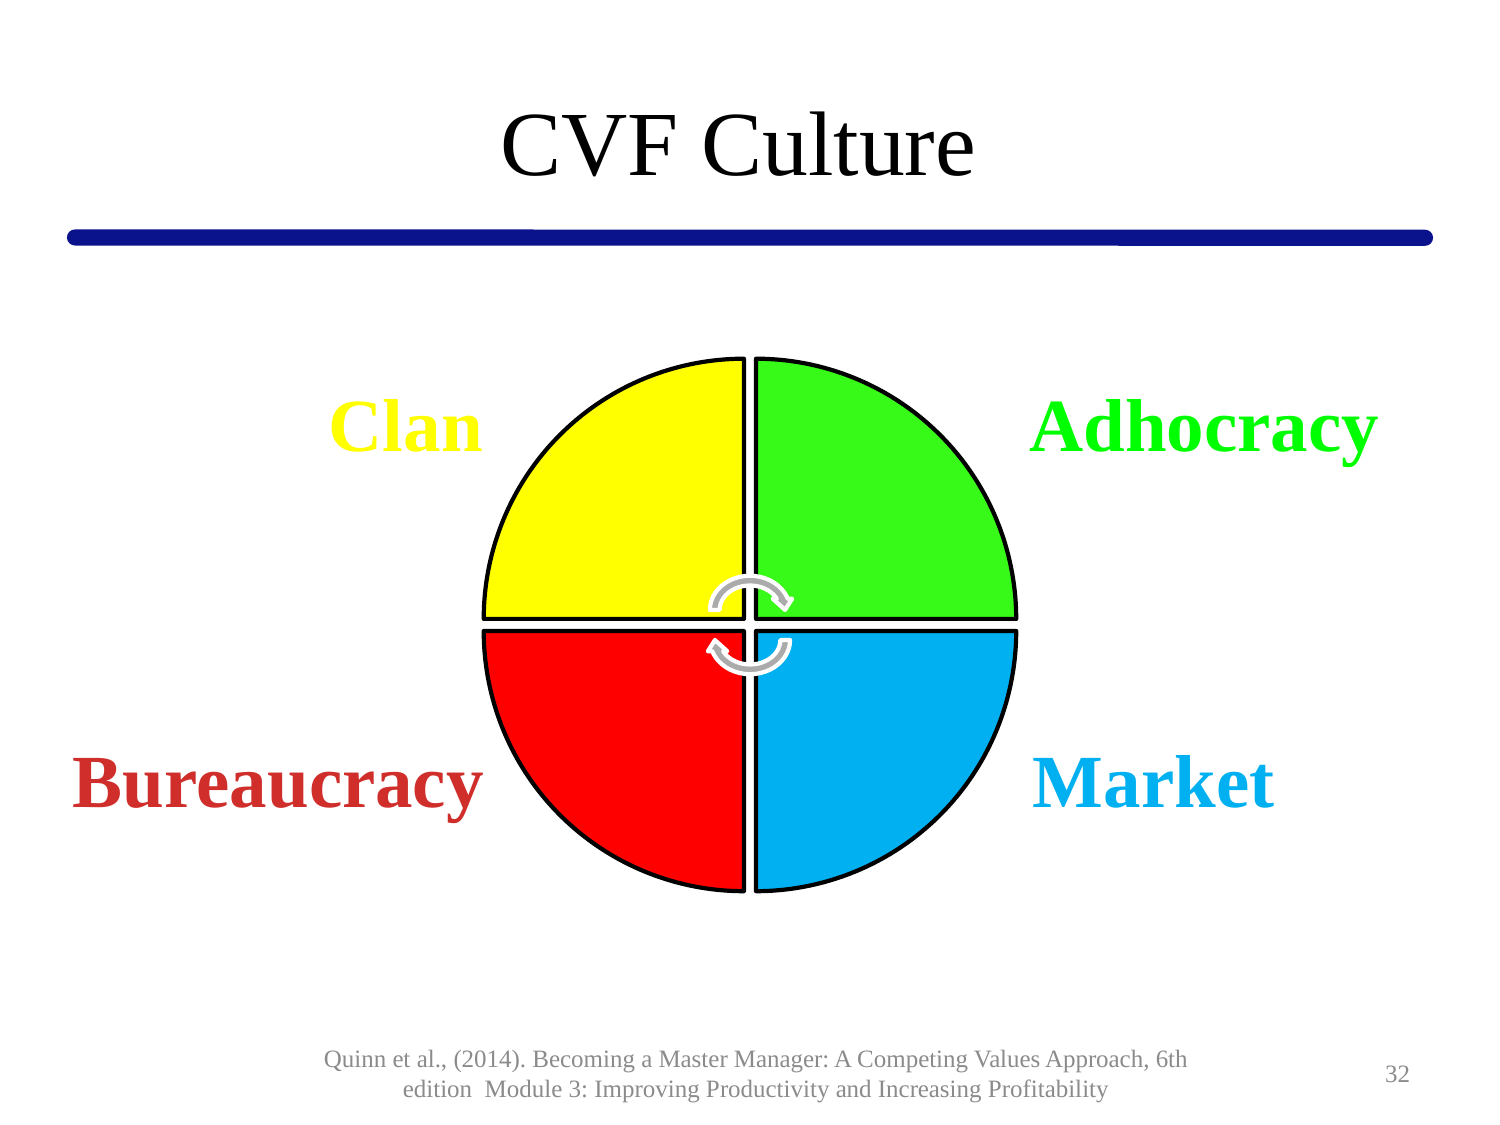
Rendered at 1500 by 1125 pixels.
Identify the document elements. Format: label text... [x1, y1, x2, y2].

slide_number 32 [1074, 1042, 1425, 1103]
text_box Clan [313, 368, 354, 474]
text_box Adhocracy [1144, 368, 1395, 474]
text_box Market [1144, 724, 1290, 830]
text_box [359, 262, 1141, 988]
footer Quinn et al., (2014). Becoming a Master Manager: A Competing Values Approach, 6th edition Module 3: Improving Productivity and Increasing Profitability [287, 1042, 1074, 1103]
title CVF Culture [75, 45, 1425, 233]
text_box Bureaucracy [12, 724, 354, 830]
